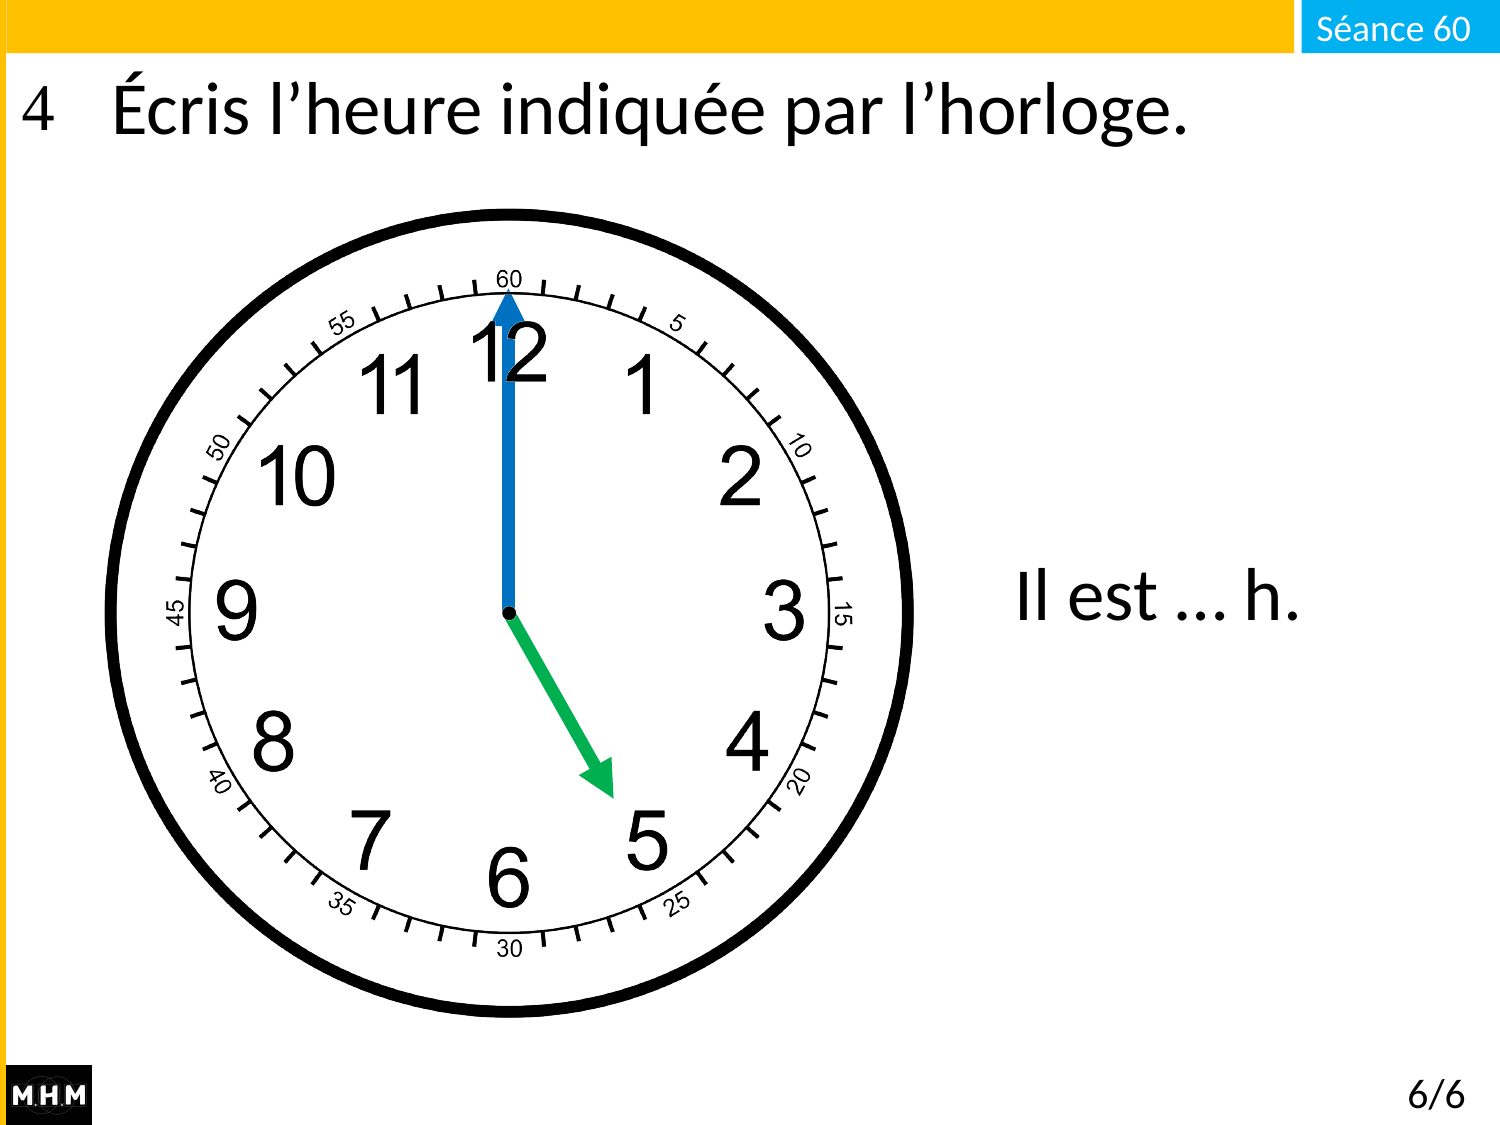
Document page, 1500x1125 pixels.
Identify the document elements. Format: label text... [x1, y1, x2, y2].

picture [6, 1065, 92, 1125]
text_box Il est … h. [999, 546, 1391, 646]
title Écris l’heure indiquée par l’horloge. [96, 60, 1391, 160]
list 6/6 [1373, 1064, 1500, 1125]
picture [67, 187, 945, 1042]
